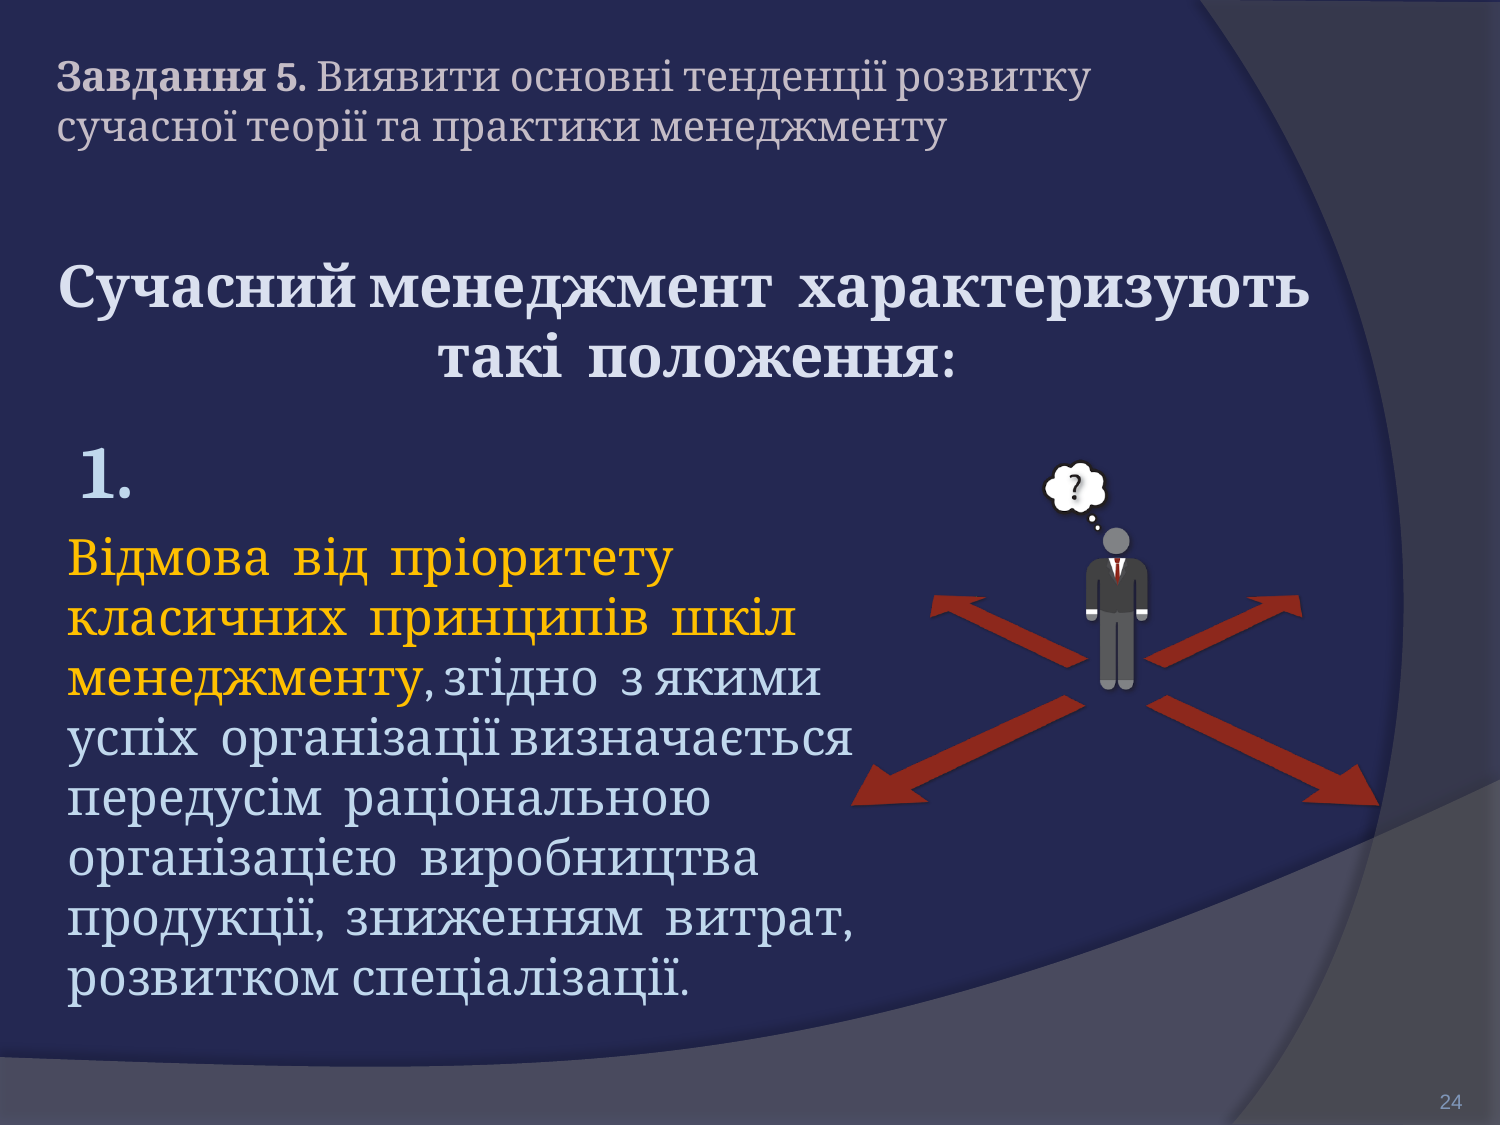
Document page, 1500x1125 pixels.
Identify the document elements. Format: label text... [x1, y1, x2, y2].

text_box 1. [58, 416, 149, 522]
picture [847, 454, 1384, 810]
text_box Завдання 5. Виявити основні тенденції розвитку сучасної теорії та практики менеджменту [41, 42, 1247, 158]
text_box Відмова від пріоритету класичних принципів шкіл менеджменту, згідно з якими успіх організації визначається передусім раціональною організацією виробництва продукції, зниженням витрат, розвитком спеціалізації. [53, 517, 910, 1013]
text_box Сучасний менеджмент характеризують такі положення: [11, 241, 1382, 397]
slide_number 24 [1337, 1053, 1463, 1114]
